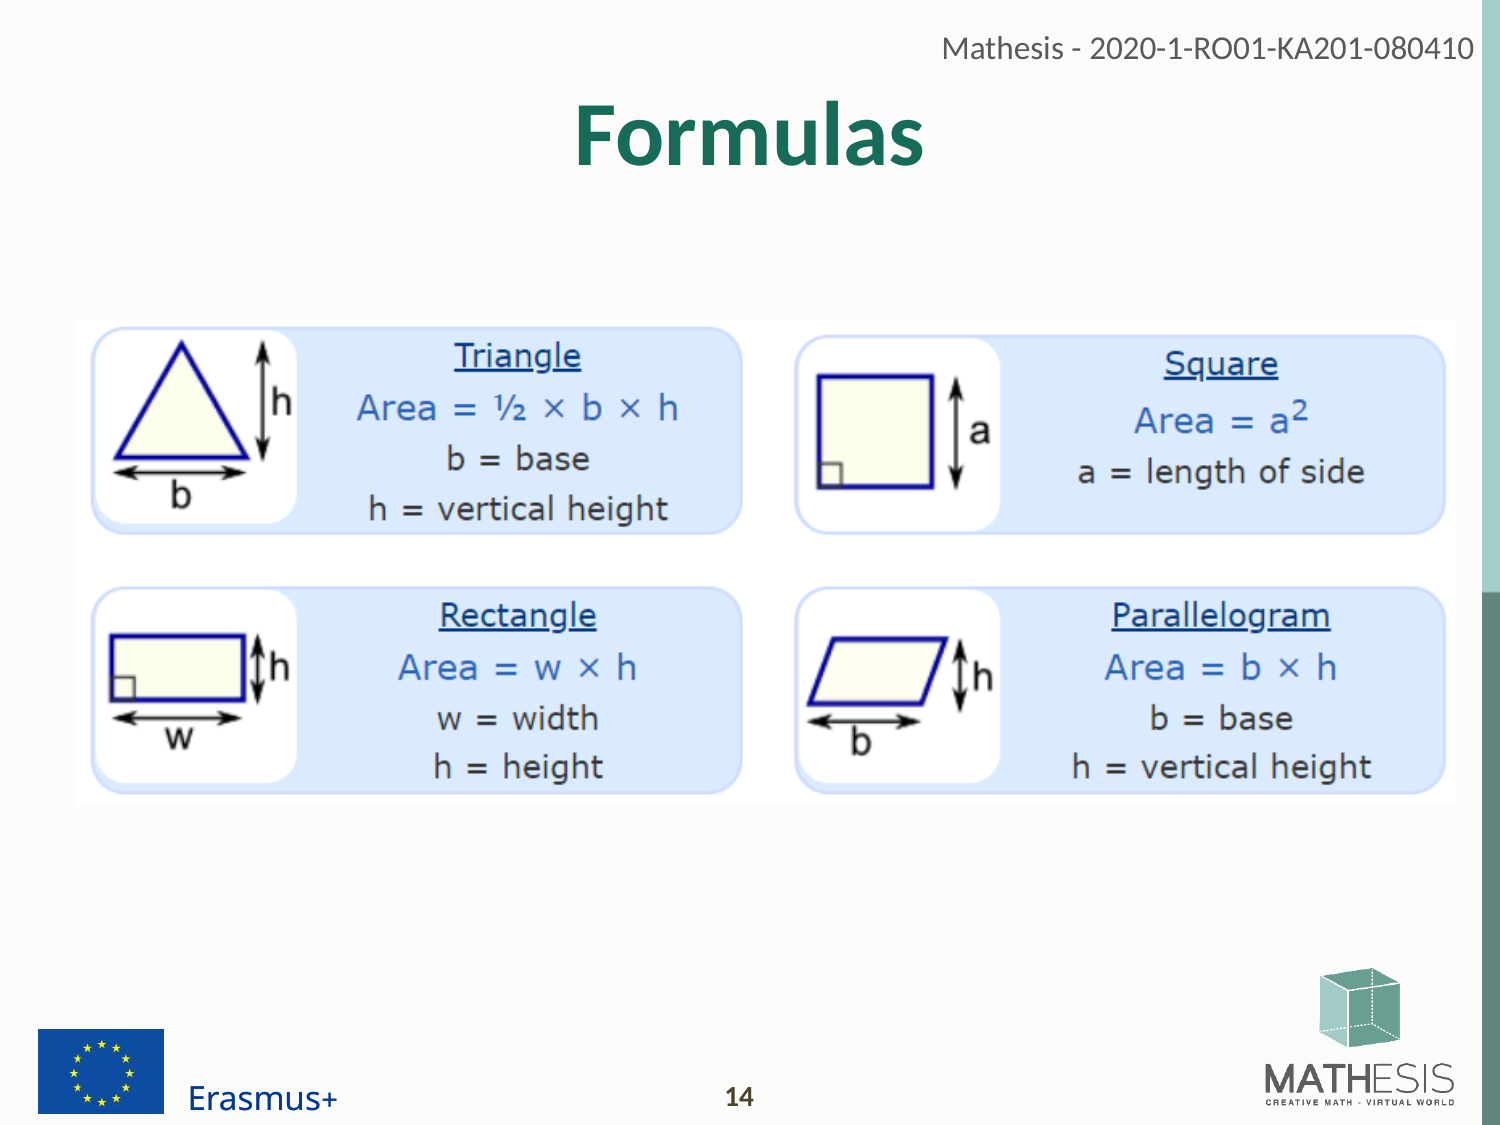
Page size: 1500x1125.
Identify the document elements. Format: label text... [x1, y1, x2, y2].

title Formulas [75, 66, 1425, 254]
picture [74, 319, 1456, 806]
picture [38, 1029, 164, 1114]
